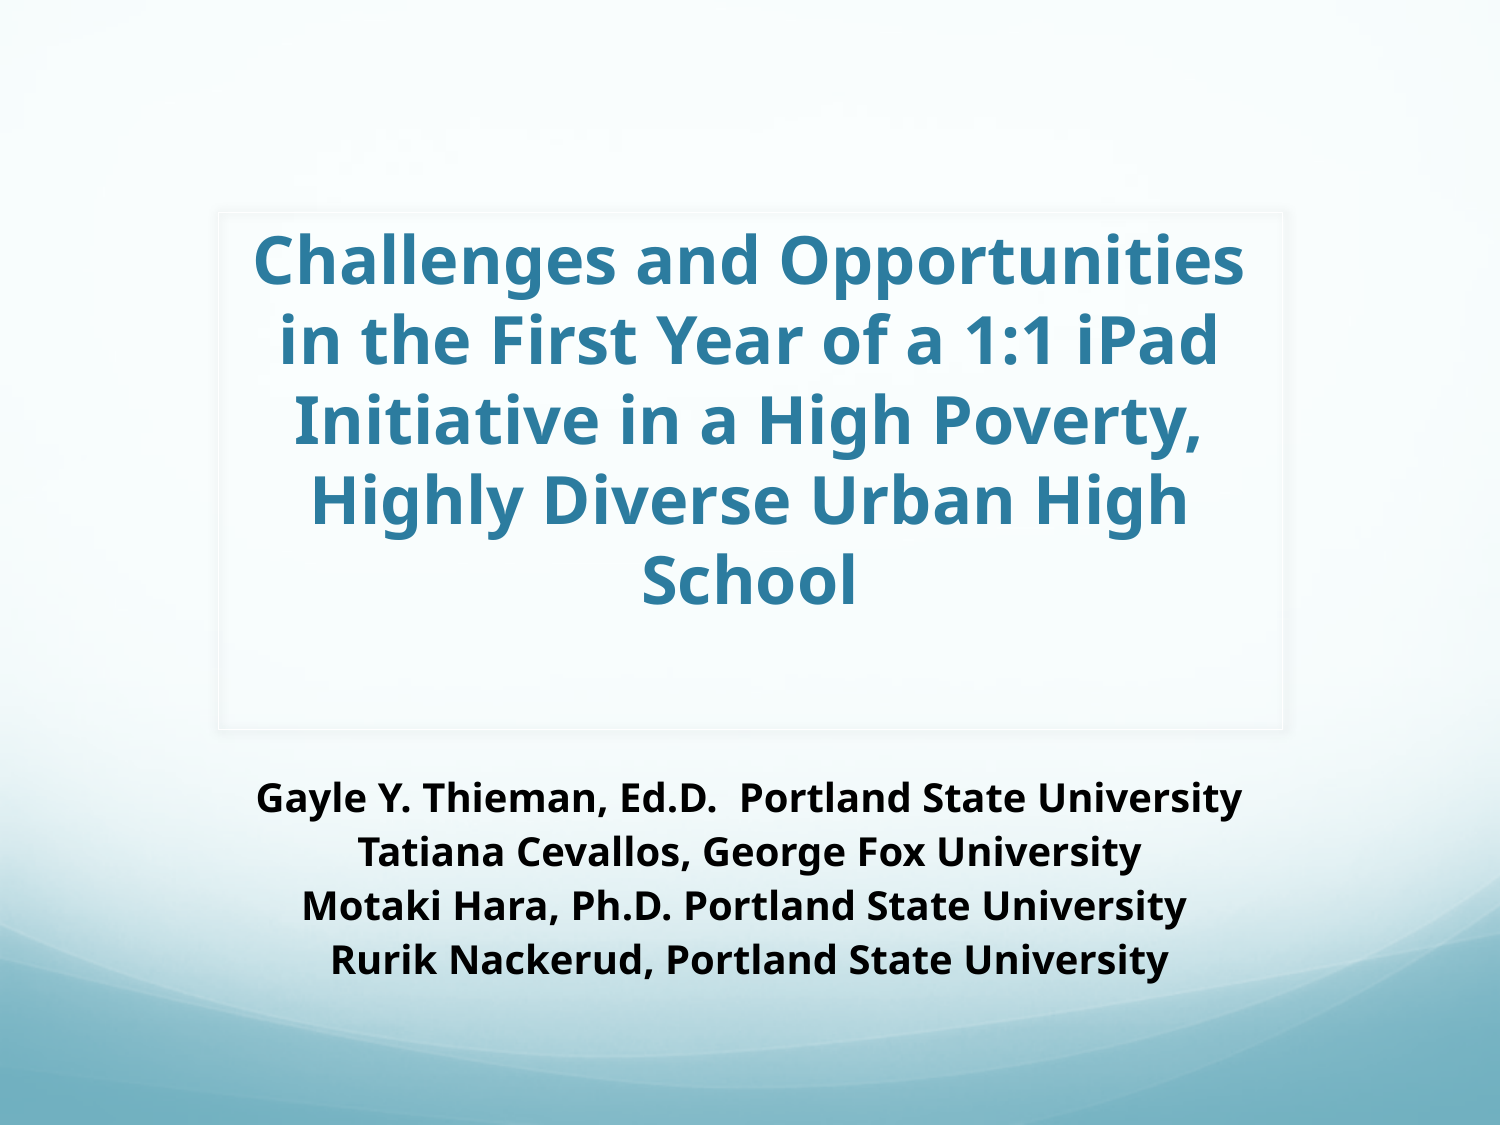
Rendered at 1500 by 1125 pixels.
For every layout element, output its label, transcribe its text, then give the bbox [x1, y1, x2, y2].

title Challenges and Opportunities in the First Year of a 1:1 iPad Initiative in a High Poverty, Highly Diverse Urban High School [217, 162, 1283, 625]
subtitle Gayle Y. Thieman, Ed.D. Portland State University Tatiana Cevallos, George Fox University Motaki Hara, Ph.D. Portland State University Rurik Nackerud, Portland State University [217, 764, 1283, 991]
